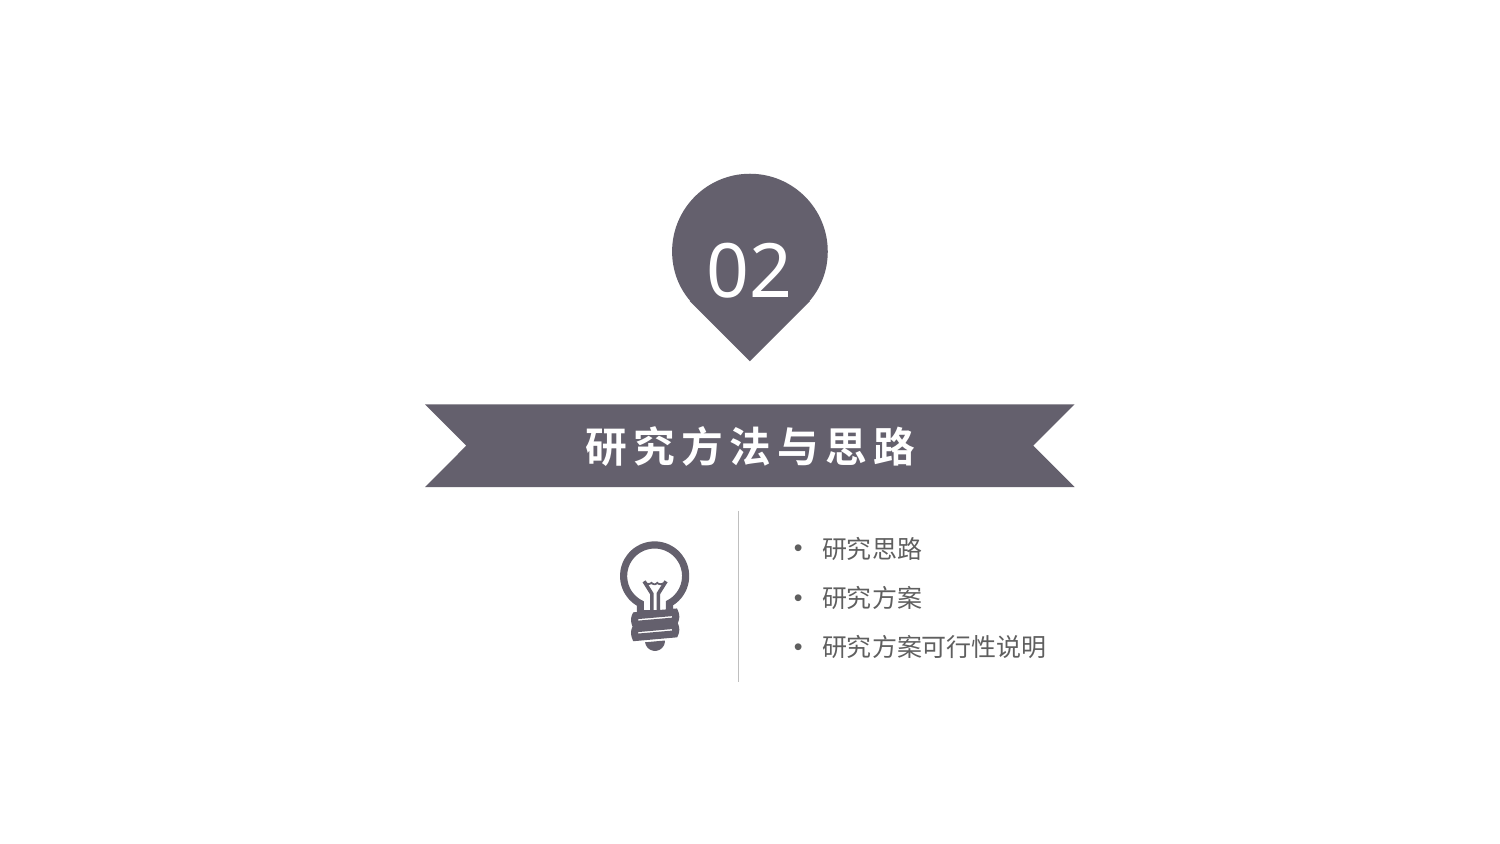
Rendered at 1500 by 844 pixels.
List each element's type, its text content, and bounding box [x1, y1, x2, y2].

text_box [422, 403, 1078, 489]
text_box 研究方法与思路 [490, 412, 1010, 478]
text_box [620, 541, 690, 651]
text_box 研究方案 [779, 575, 1063, 620]
text_box 研究思路 [779, 525, 1063, 571]
text_box 02 [671, 172, 829, 363]
text_box 研究方案可行性说明 [779, 624, 1063, 670]
